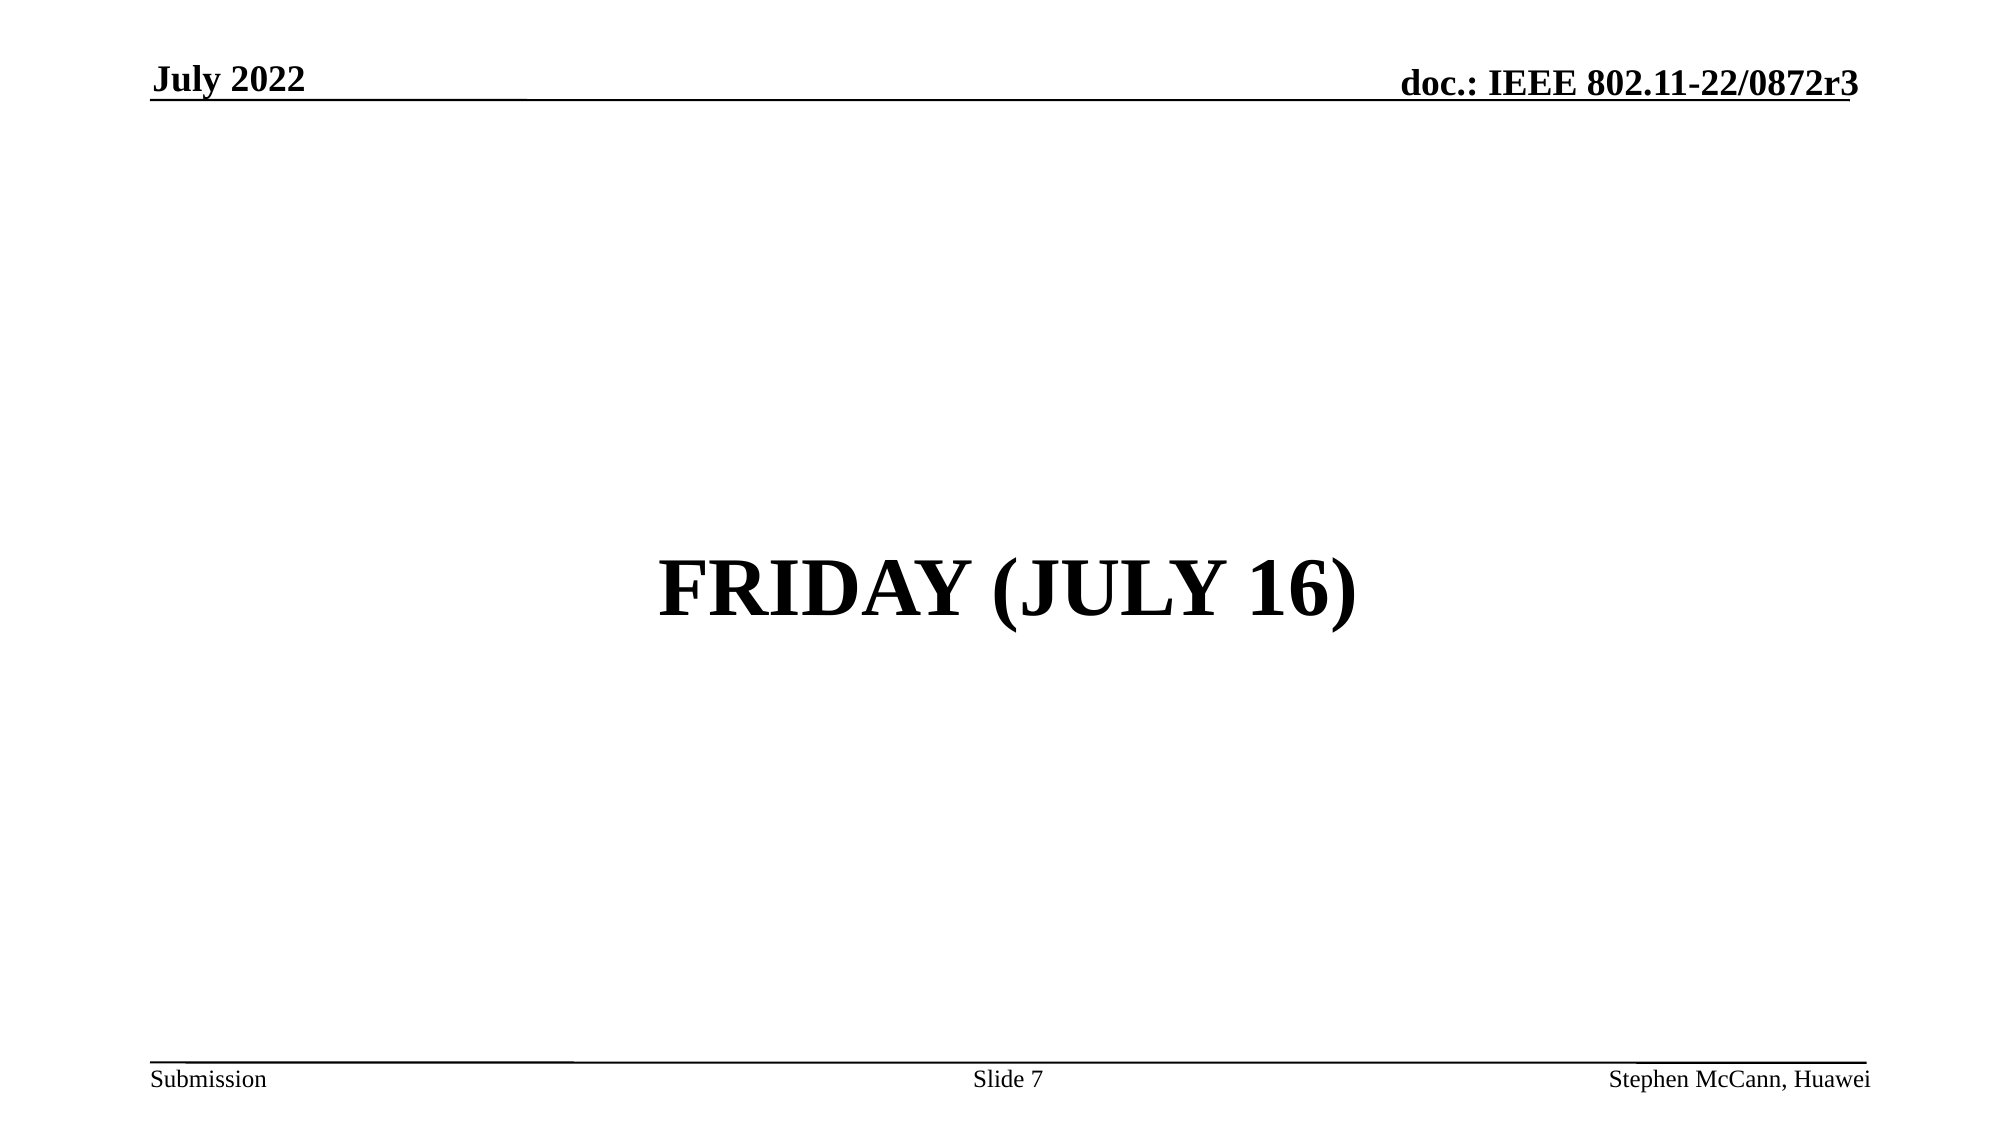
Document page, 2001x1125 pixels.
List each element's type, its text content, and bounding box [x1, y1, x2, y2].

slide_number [152, 54, 563, 100]
title FRIDAY (JULY 16) [157, 524, 1859, 749]
footer Stephen McCann, Huawei [1174, 1061, 1872, 1093]
slide_number Slide 7 [950, 1061, 1067, 1123]
